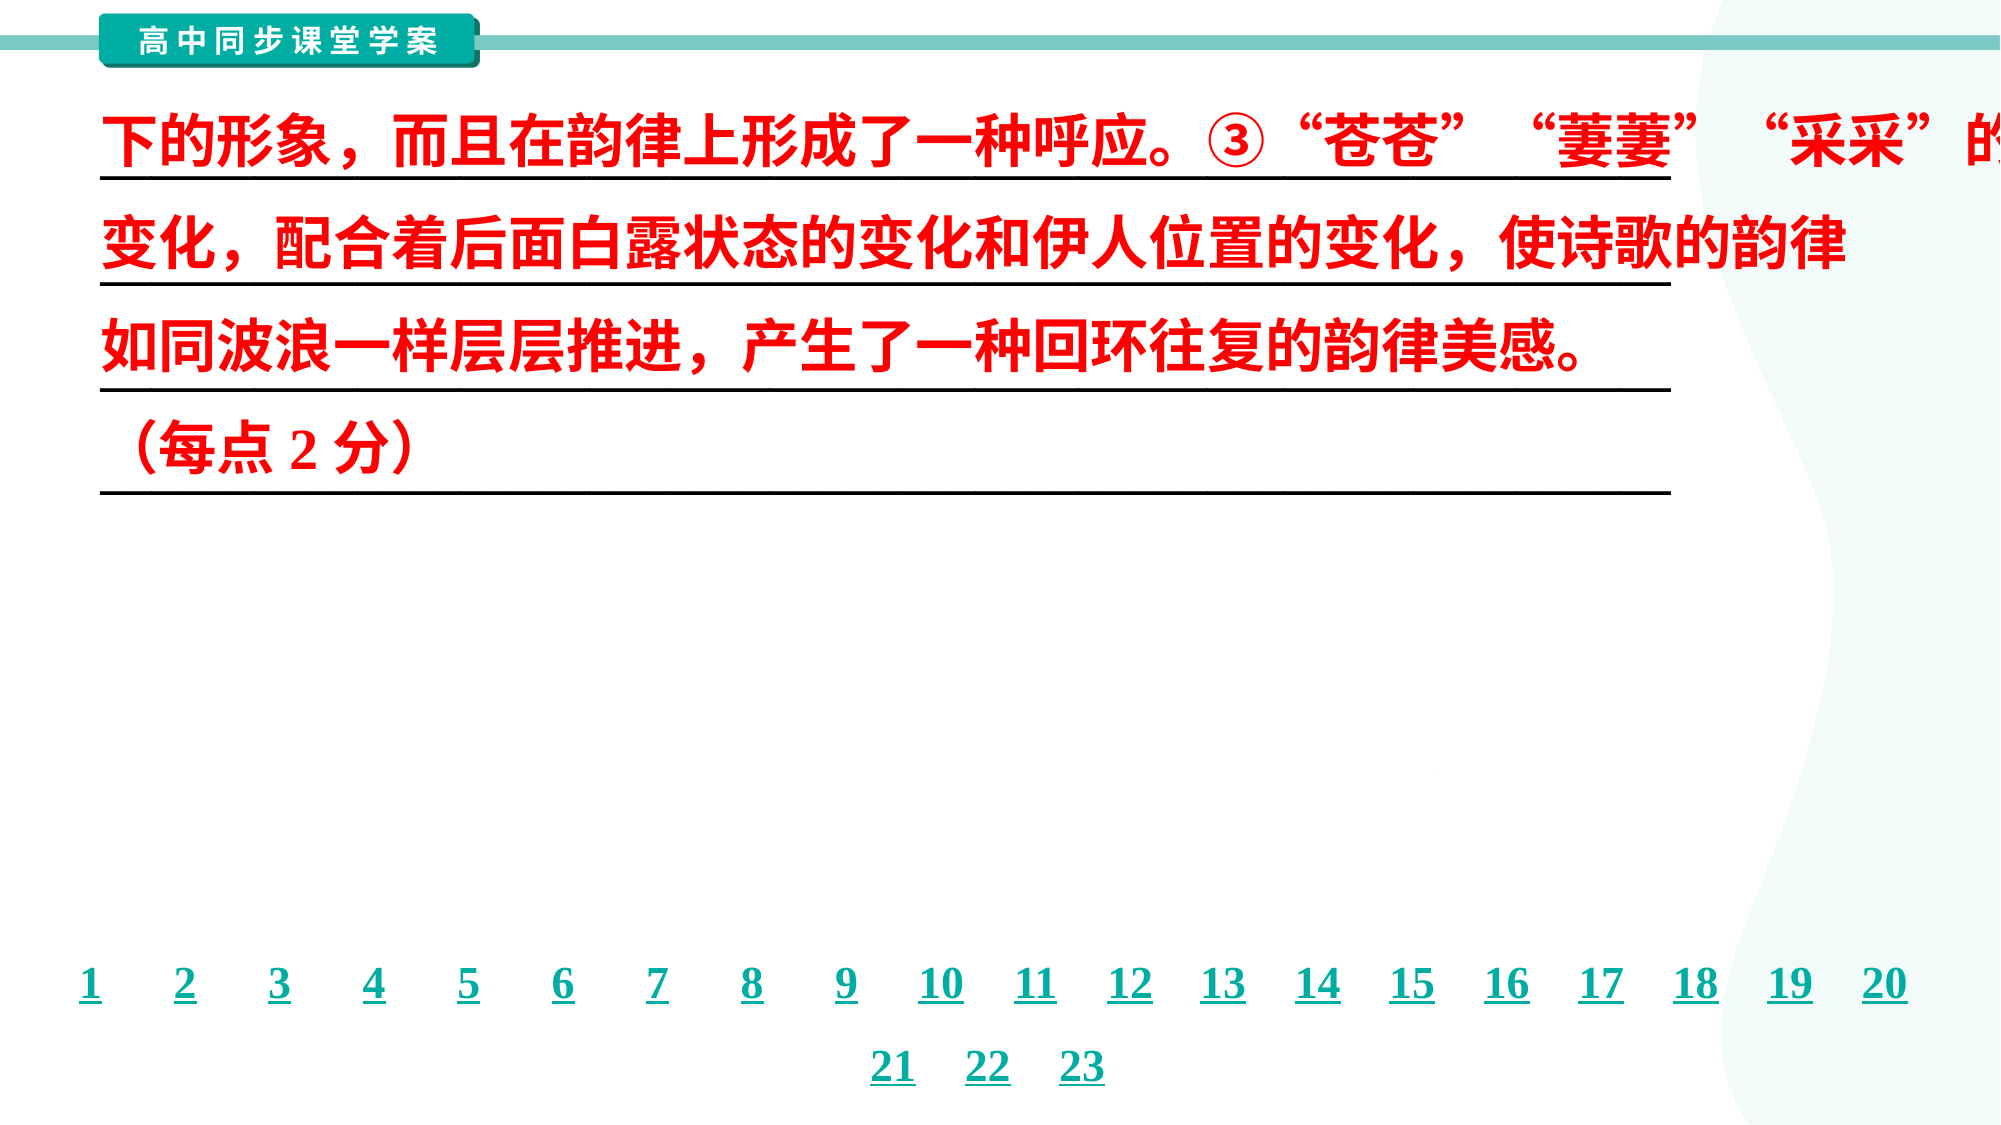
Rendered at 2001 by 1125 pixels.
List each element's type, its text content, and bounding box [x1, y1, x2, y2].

text_box 下的形象，而且在韵律上形成了一种呼应。③“苍苍”“萋萋”“采采”的 变化，配合着后面白露状态的变化和伊人位置的变化，使诗歌的韵律 如同波浪一样层层推进，产生了一种回环往复的韵律美感。 （每点2分） [100, 72, 1899, 470]
text_box _____________________________________________________________ _____________________________________________________________ _____________________________________________________________ _____________________________________________________________ [100, 470, 1899, 482]
picture [0, 0, 2000, 1125]
